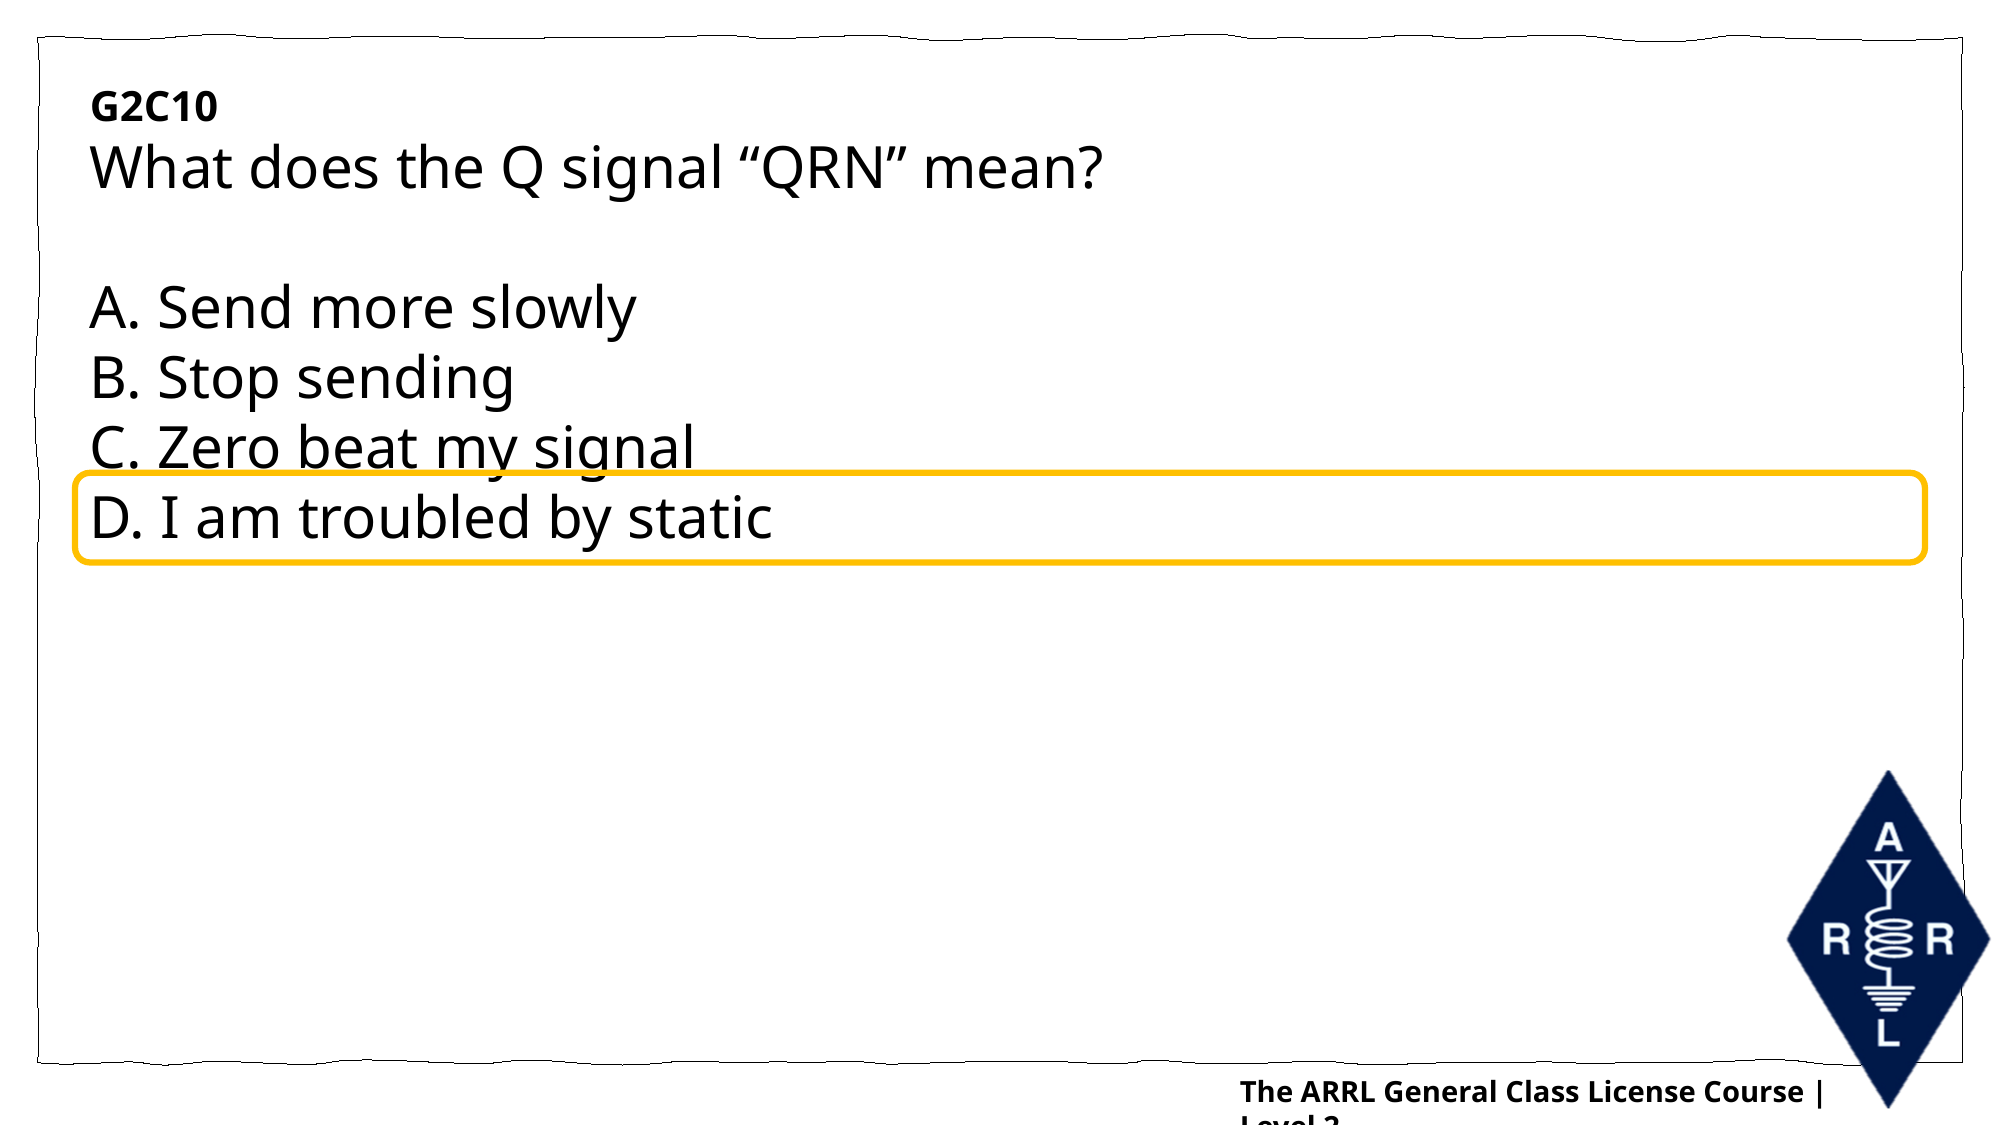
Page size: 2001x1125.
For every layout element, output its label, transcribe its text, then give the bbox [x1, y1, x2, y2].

text_box G2C10 What does the Q signal “QRN” mean? A. Send more slowly B. Stop sending C. Zero beat my signal D. I am troubled by static [75, 72, 1850, 479]
text_box [73, 471, 1927, 564]
picture [1773, 752, 1999, 1125]
